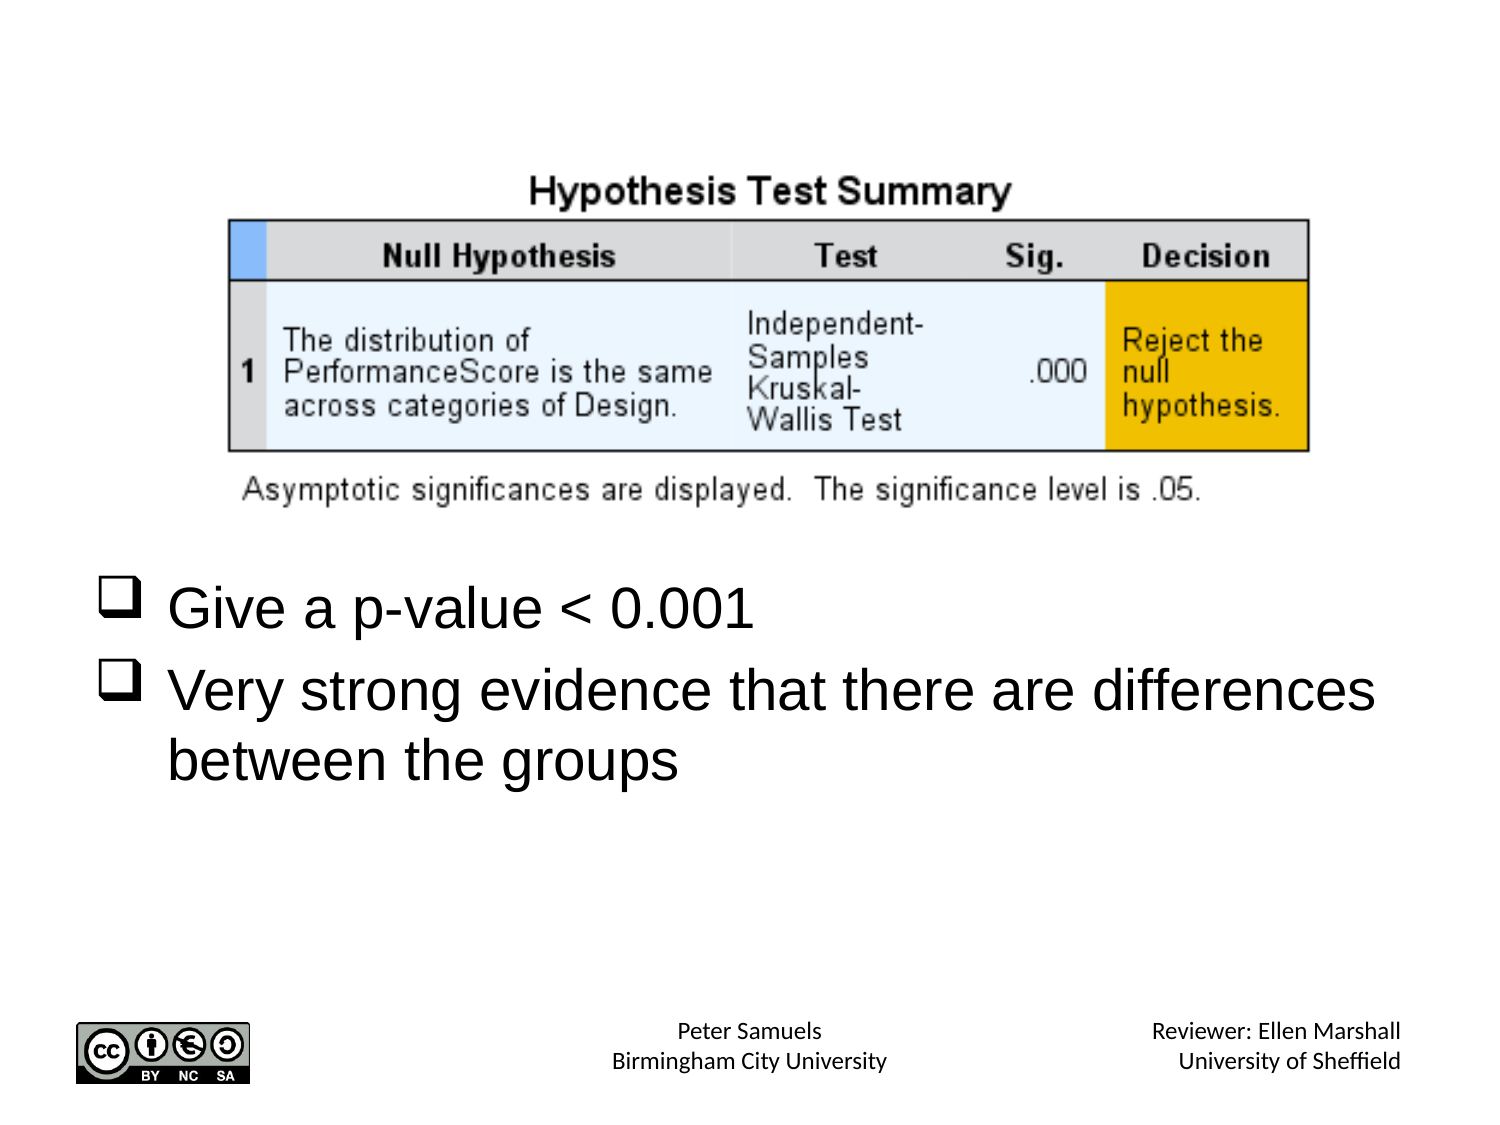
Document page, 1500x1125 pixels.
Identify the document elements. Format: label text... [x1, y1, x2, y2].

text_box Reviewer: Ellen Marshall University of Sheffield [1038, 1007, 1417, 1083]
list Give a p-value < 0.001 Very strong evidence that there are differences between the groups [79, 562, 1430, 811]
text_box Peter Samuels Birmingham City University [549, 1007, 951, 1083]
picture [76, 1022, 251, 1084]
picture [159, 77, 1380, 548]
